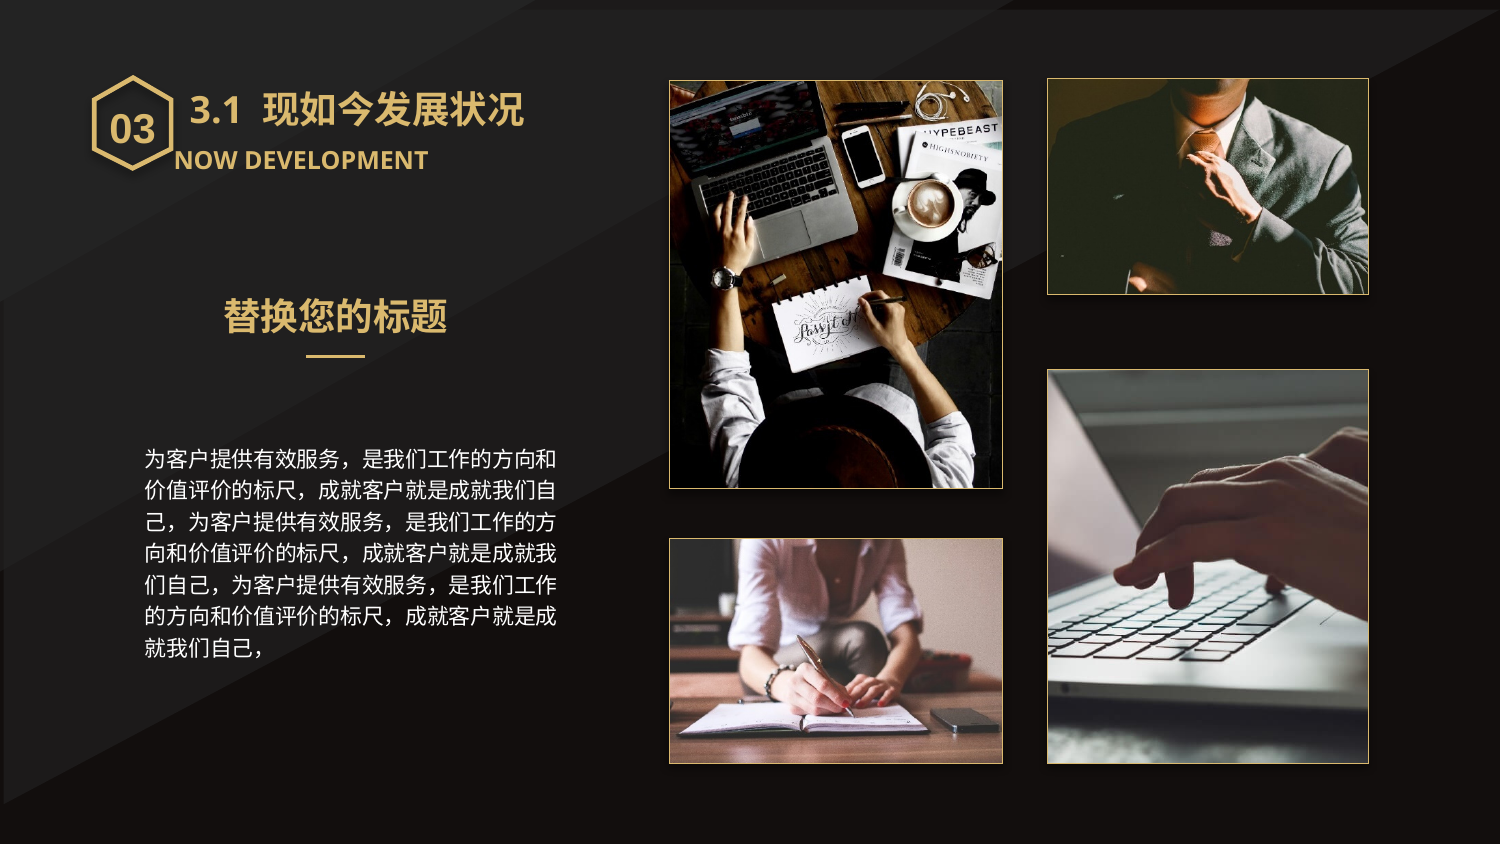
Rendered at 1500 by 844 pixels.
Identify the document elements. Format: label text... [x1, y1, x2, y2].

text_box 3.1 现如今发展状况 [174, 78, 540, 139]
text_box NOW DEVELOPMENT [158, 136, 444, 182]
picture [669, 79, 1003, 489]
text_box 为客户提供有效服务，是我们工作的方向和价值评价的标尺，成就客户就是成就我们自己，为客户提供有效服务，是我们工作的方向和价值评价的标尺，成就客户就是成就我们自己，为客户提供有效服务，是我们工作的方向和价值评价的标尺，成就客户就是成就我们自己， [130, 433, 584, 700]
picture [1047, 78, 1369, 295]
text_box 替换您的标题 [208, 285, 464, 346]
picture [1047, 369, 1369, 764]
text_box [93, 77, 172, 169]
picture [669, 538, 1003, 764]
